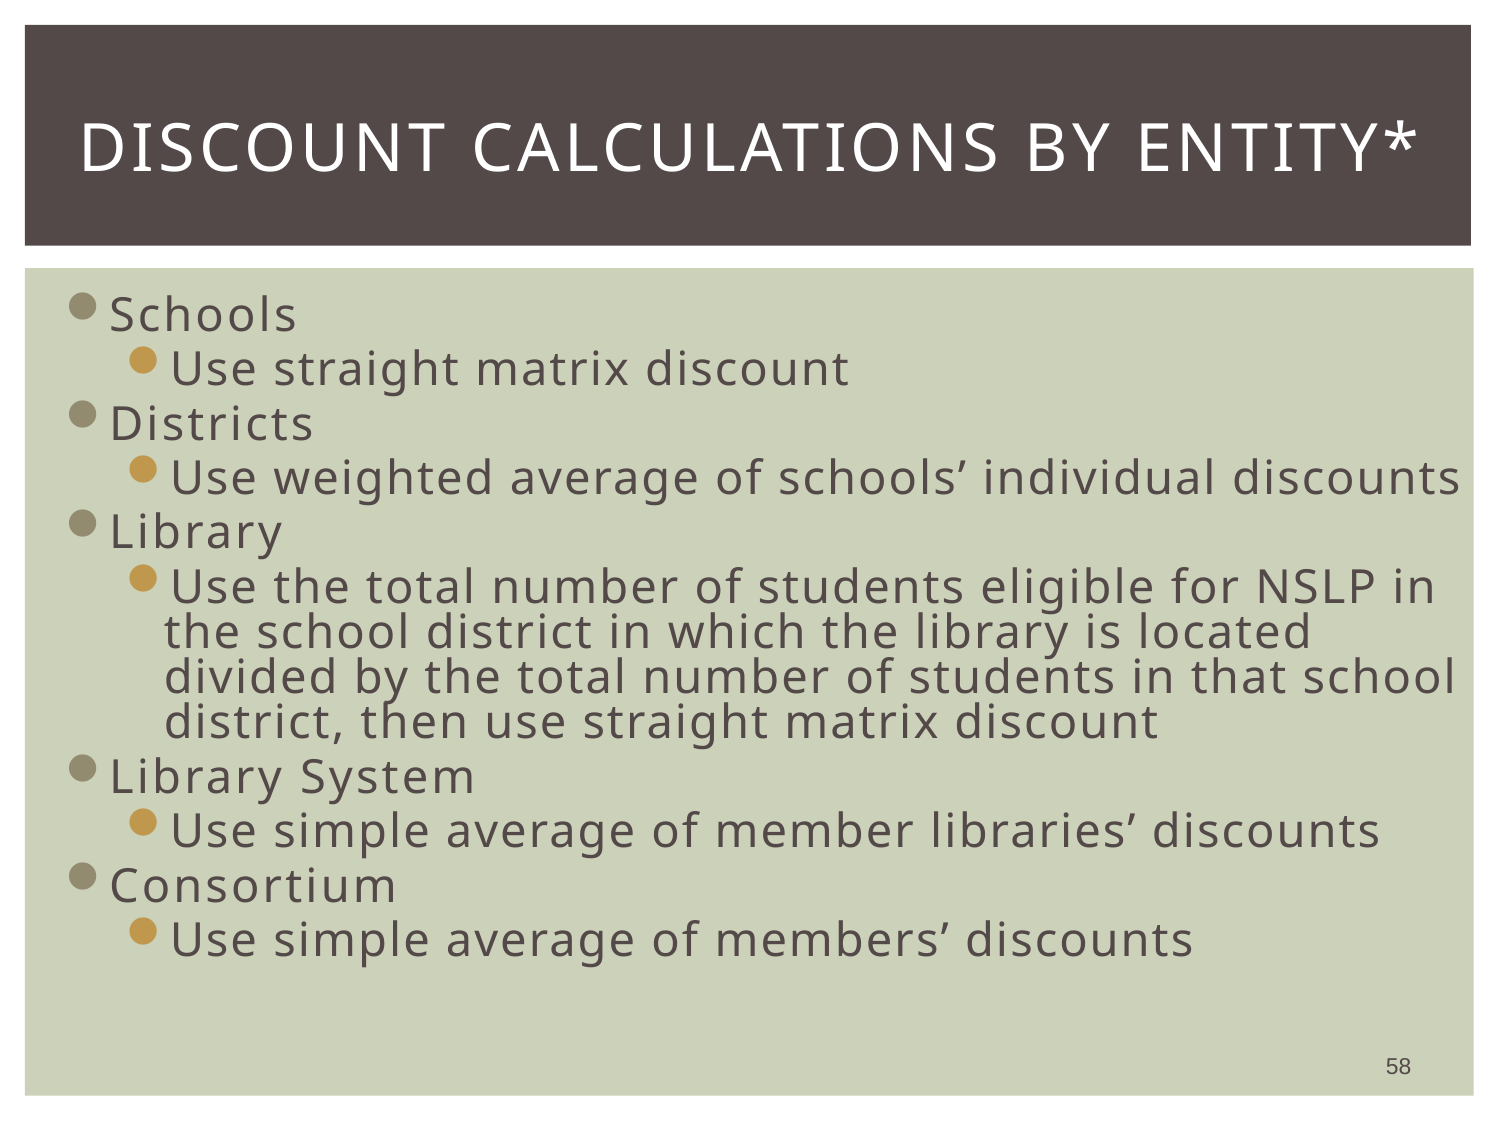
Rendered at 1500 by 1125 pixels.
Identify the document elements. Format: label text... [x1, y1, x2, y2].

slide_number 58 [1349, 1041, 1448, 1089]
title Discount Calculations by Entity* [62, 58, 1438, 232]
list Schools Use straight matrix discount Districts Use weighted average of schools’ individual discounts Library Use the total number of students eligible for NSLP in the school district in which the library is located divided by the total number of students in that school district, then use straight matrix discount Library System Use simple average of member libraries’ discounts Consortium Use simple average of members’ discounts [50, 287, 1500, 1006]
